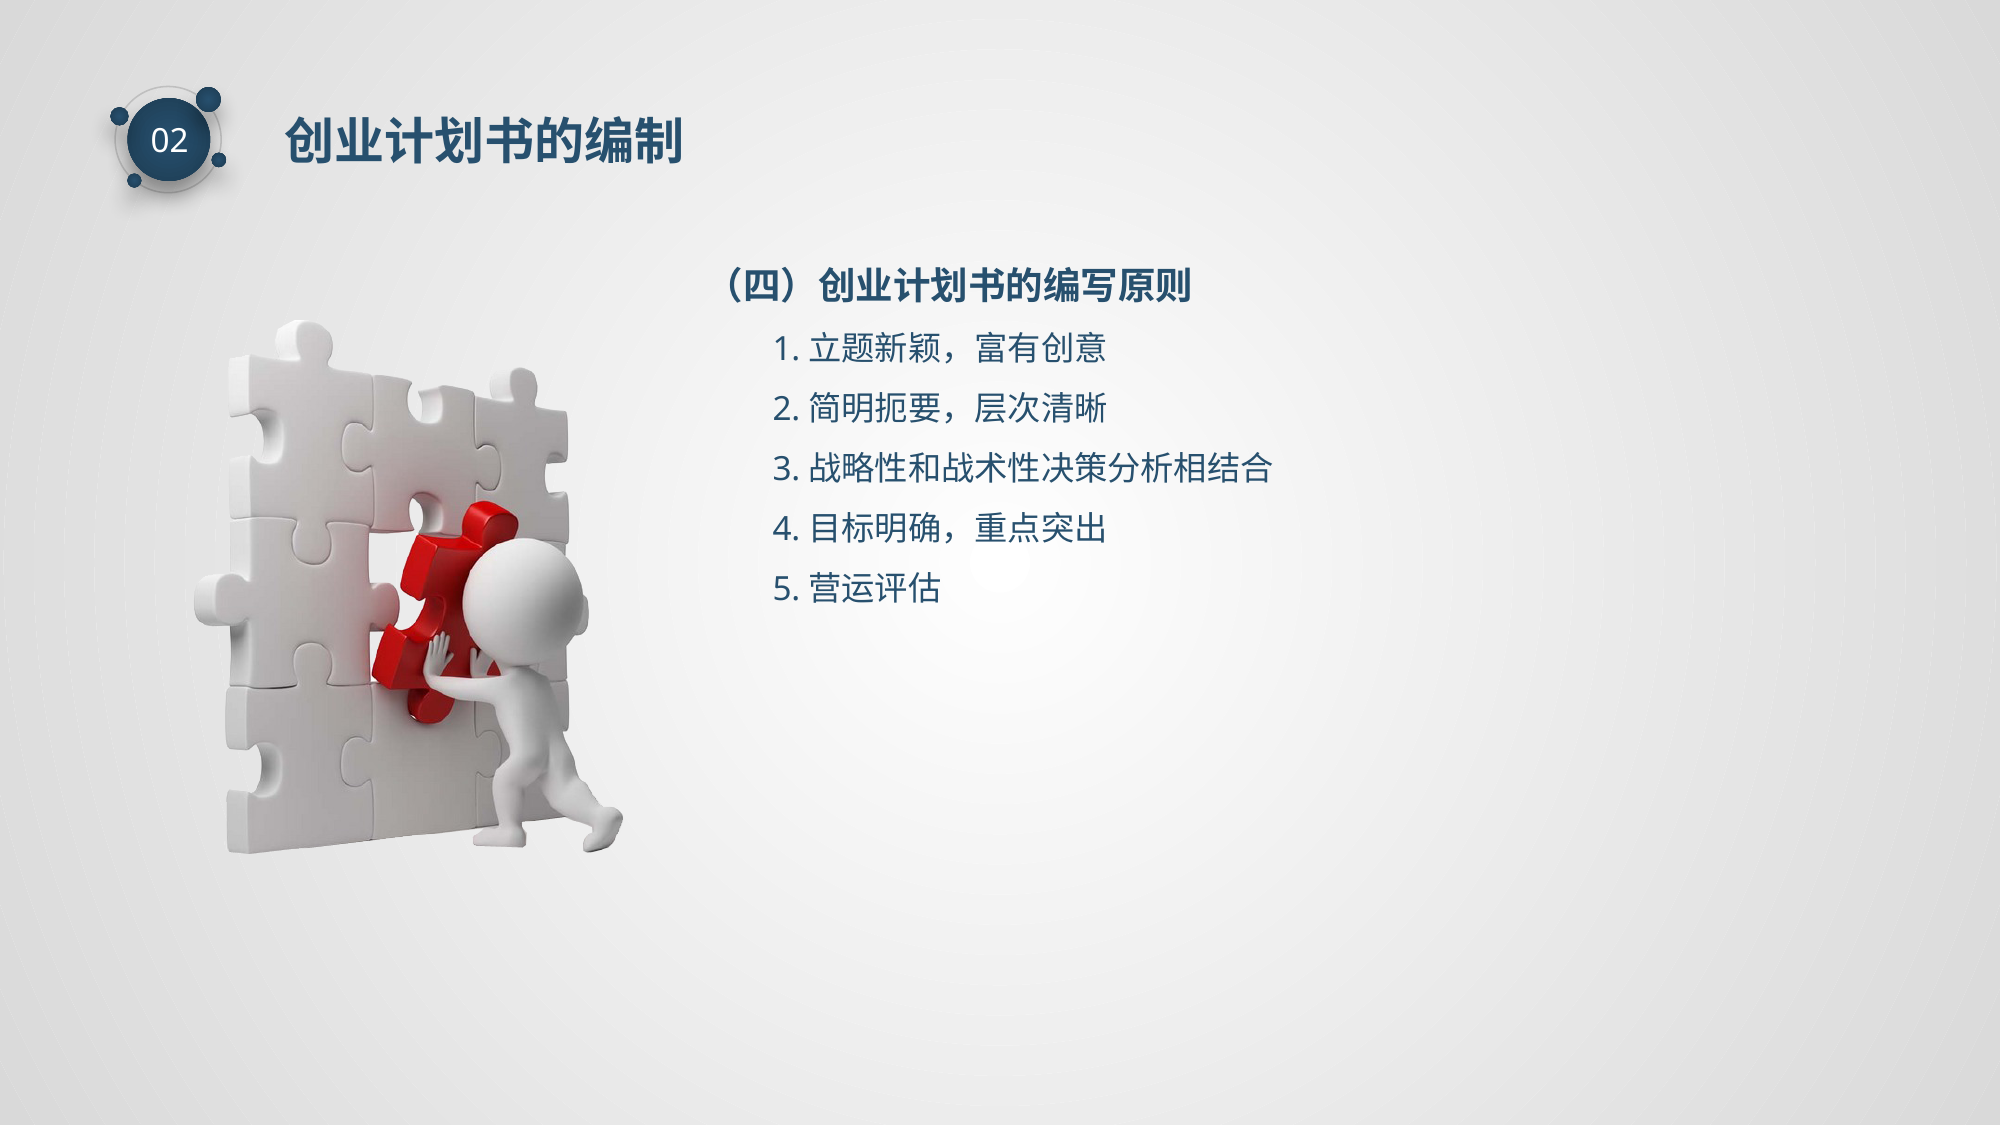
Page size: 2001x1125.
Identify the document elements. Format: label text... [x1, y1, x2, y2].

picture [110, 278, 722, 941]
text_box （四）创业计划书的编写原则 1.立题新颖，富有创意 2.简明扼要，层次清晰 3.战略性和战术性决策分析相结合 4.目标明确，重点突出 5.营运评估 [691, 232, 1797, 615]
text_box 创业计划书的编制 [270, 101, 700, 177]
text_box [110, 86, 226, 193]
